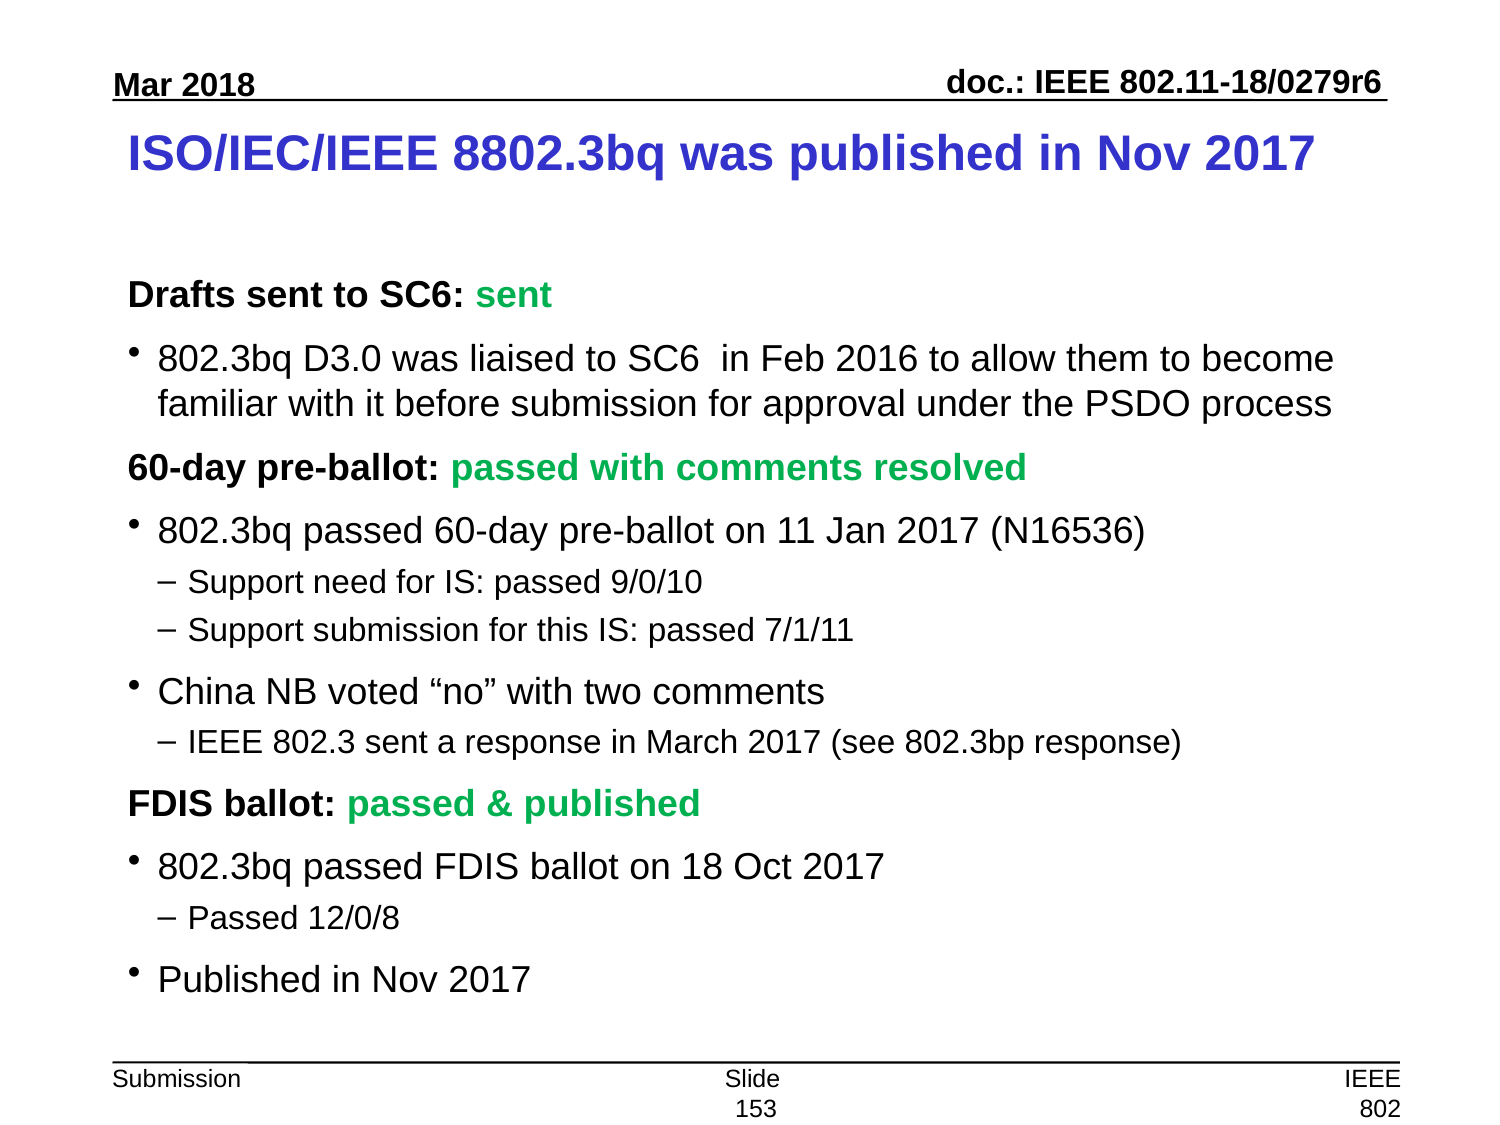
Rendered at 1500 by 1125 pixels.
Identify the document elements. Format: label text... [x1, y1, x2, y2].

footer IEEE 802 [1320, 1061, 1402, 1093]
title ISO/IEC/IEEE 8802.3bq was published in Nov 2017 [112, 112, 1388, 262]
list Drafts sent to SC6: sent 802.3bq D3.0 was liaised to SC6 in Feb 2016 to allow them to become familiar with it before submission for approval under the PSDO process 60-day pre-ballot: passed with comments resolved 802.3bq passed 60-day pre-ballot on 11 Jan 2017 (N16536) Support need for IS: passed 9/0/10 Support submission for this IS: passed 7/1/11 China NB voted “no” with two comments IEEE 802.3 sent a response in March 2017 (see 802.3bp response) FDIS ballot: passed & published 802.3bq passed FDIS ballot on 18 Oct 2017 Passed 12/0/8 Published in Nov 2017 [112, 262, 1388, 938]
slide_number Slide 153 [709, 1061, 803, 1093]
